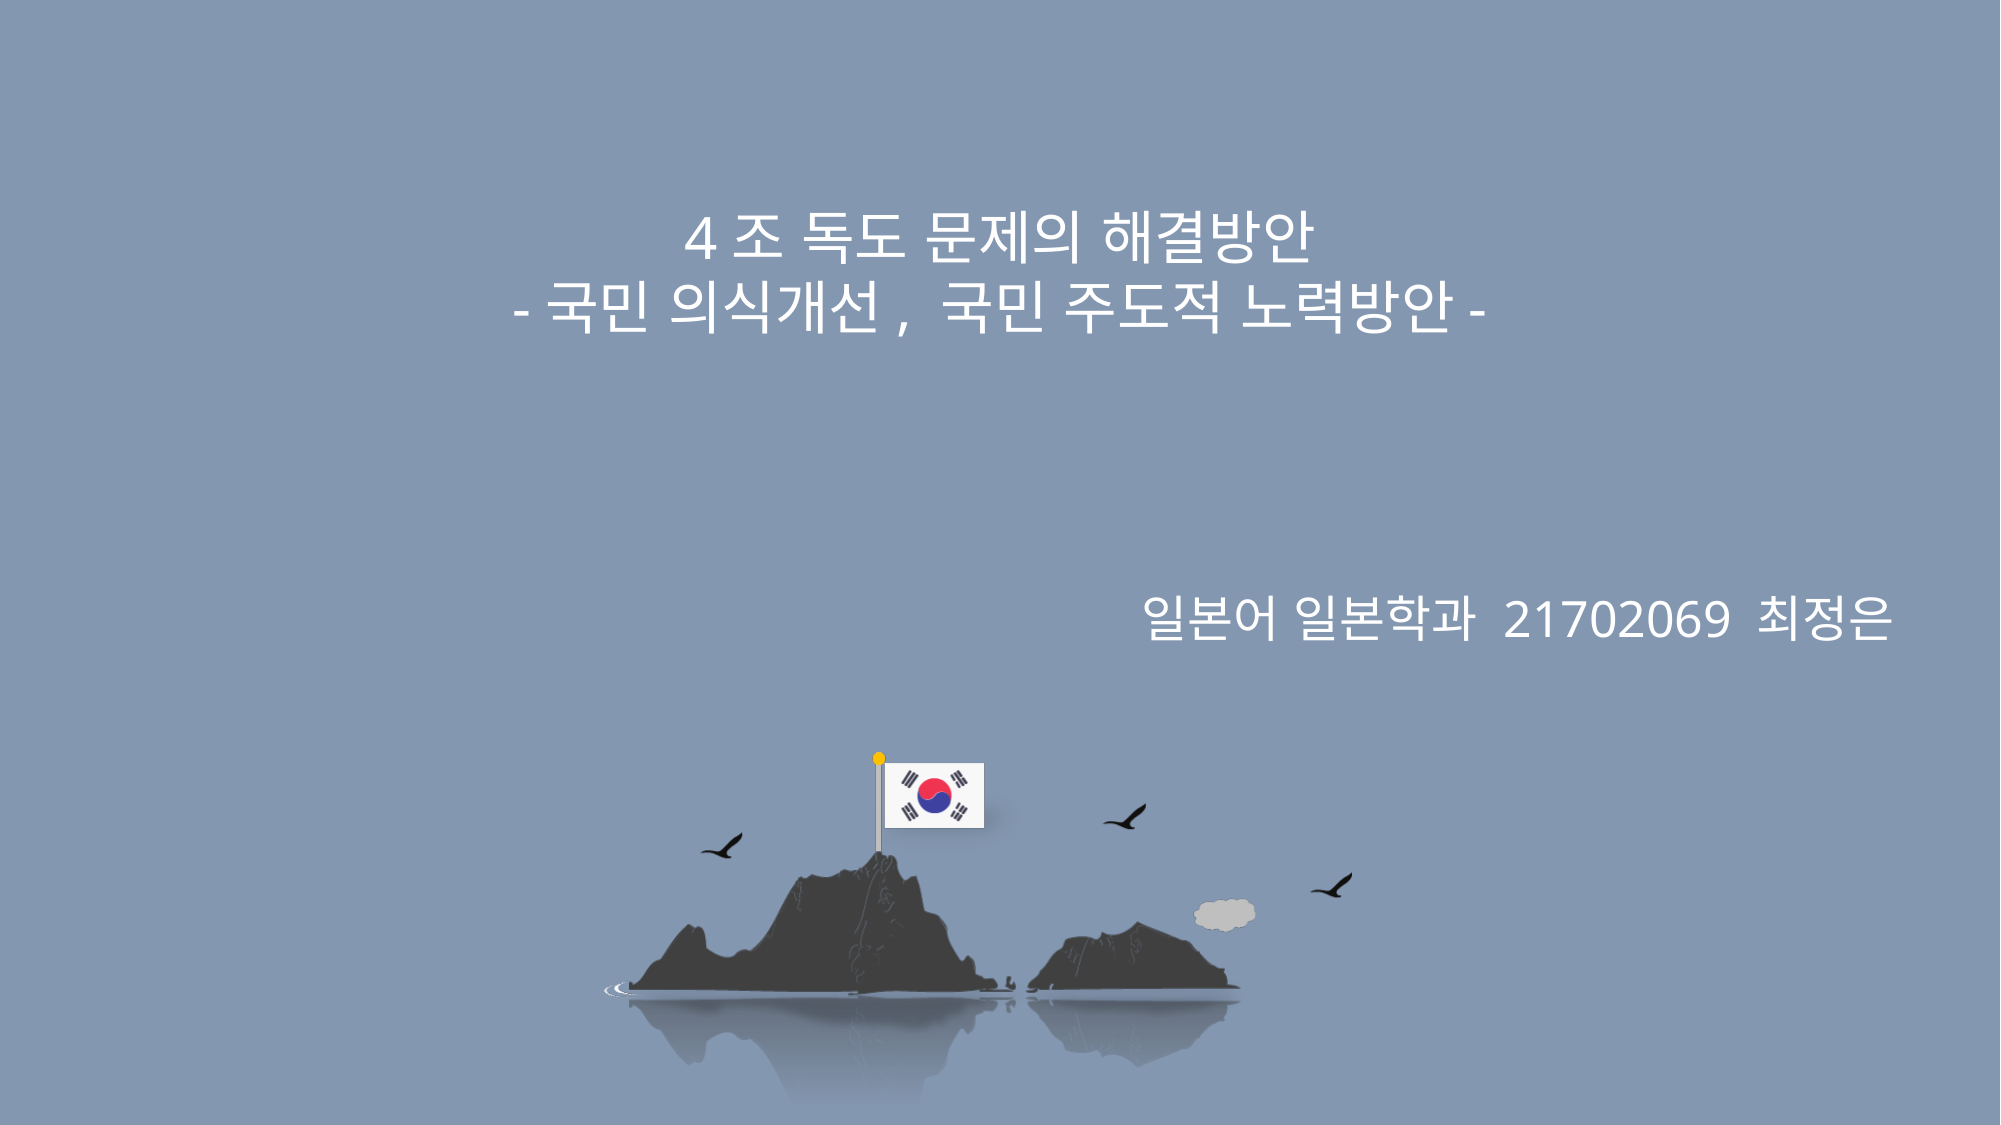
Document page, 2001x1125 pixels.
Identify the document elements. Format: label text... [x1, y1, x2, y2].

picture [595, 752, 1352, 1125]
text_box 일본어 일본학과 21702069 최정은 [1114, 554, 1937, 681]
text_box 4조 독도 문제의 해결방안 -국민 의식개선, 국민 주도적 노력방안- [385, 59, 1615, 483]
